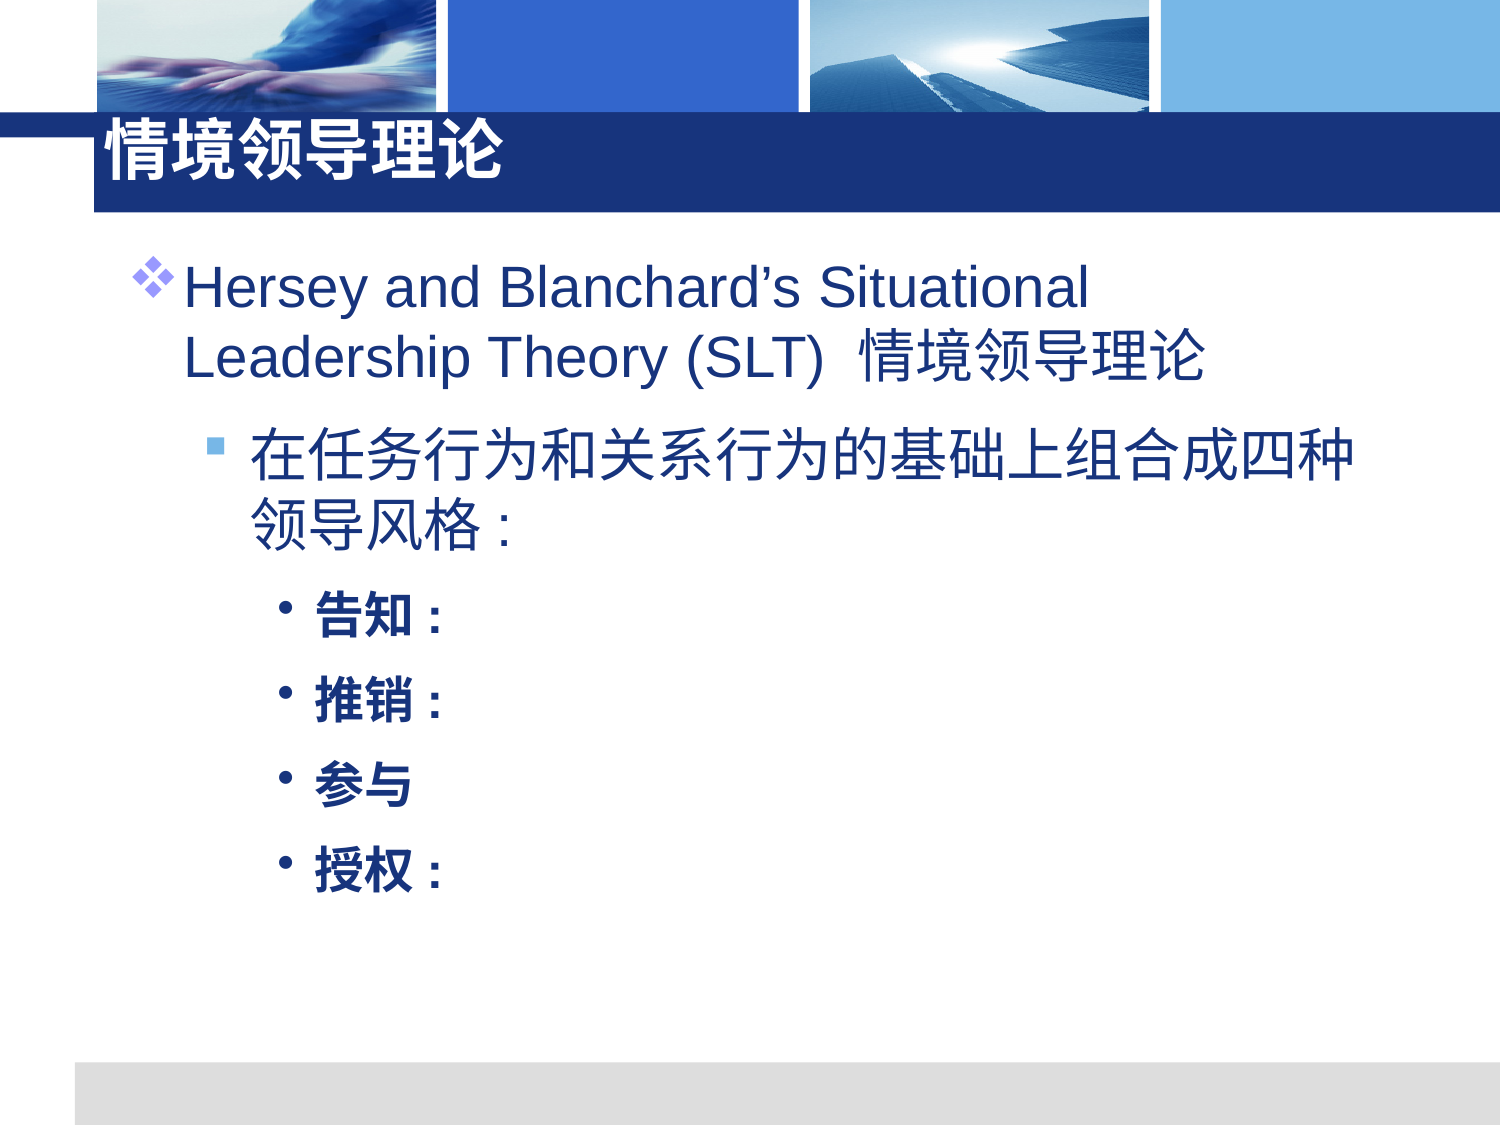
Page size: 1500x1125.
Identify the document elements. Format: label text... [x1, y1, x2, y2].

picture [810, 0, 1150, 54]
title 情境领导理论 [88, 54, 1276, 243]
picture [97, 0, 437, 54]
list Hersey and Blanchard’s Situational Leadership Theory (SLT) 情境领导理论 在任务行为和关系行为的基础上组合成四种领导风格: 告知: 推销: 参与 授权: [112, 241, 1388, 917]
